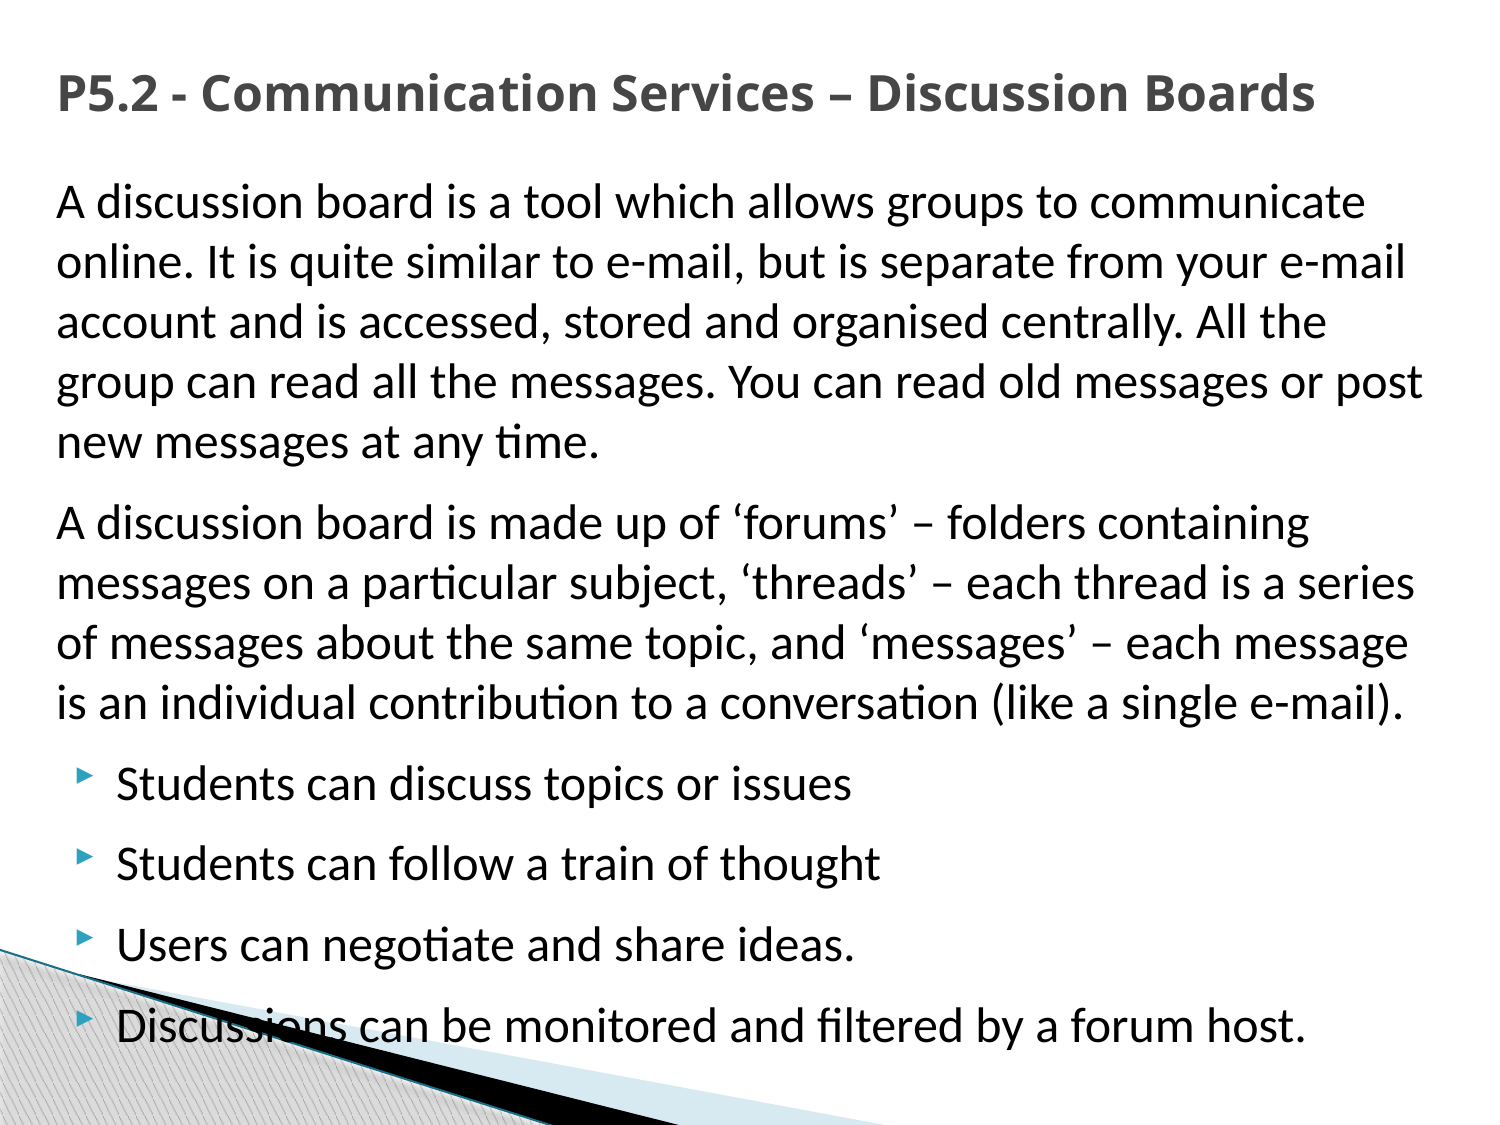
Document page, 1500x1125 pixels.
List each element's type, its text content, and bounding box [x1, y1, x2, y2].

list A discussion board is a tool which allows groups to communicate online. It is quite similar to e-mail, but is separate from your e-mail account and is accessed, stored and organised centrally. All the group can read all the messages. You can read old messages or post new messages at any time. A discussion board is made up of ‘forums’ – folders containing messages on a particular subject, ‘threads’ – each thread is a series of messages about the same topic, and ‘messages’ – each message is an individual contribution to a conversation (like a single e-mail). Students can discuss topics or issues Students can follow a train of thought Users can negotiate and share ideas. Discussions can be monitored and filtered by a forum host. [41, 161, 1459, 1047]
title P5.2 - Communication Services – Discussion Boards [41, 21, 1459, 161]
